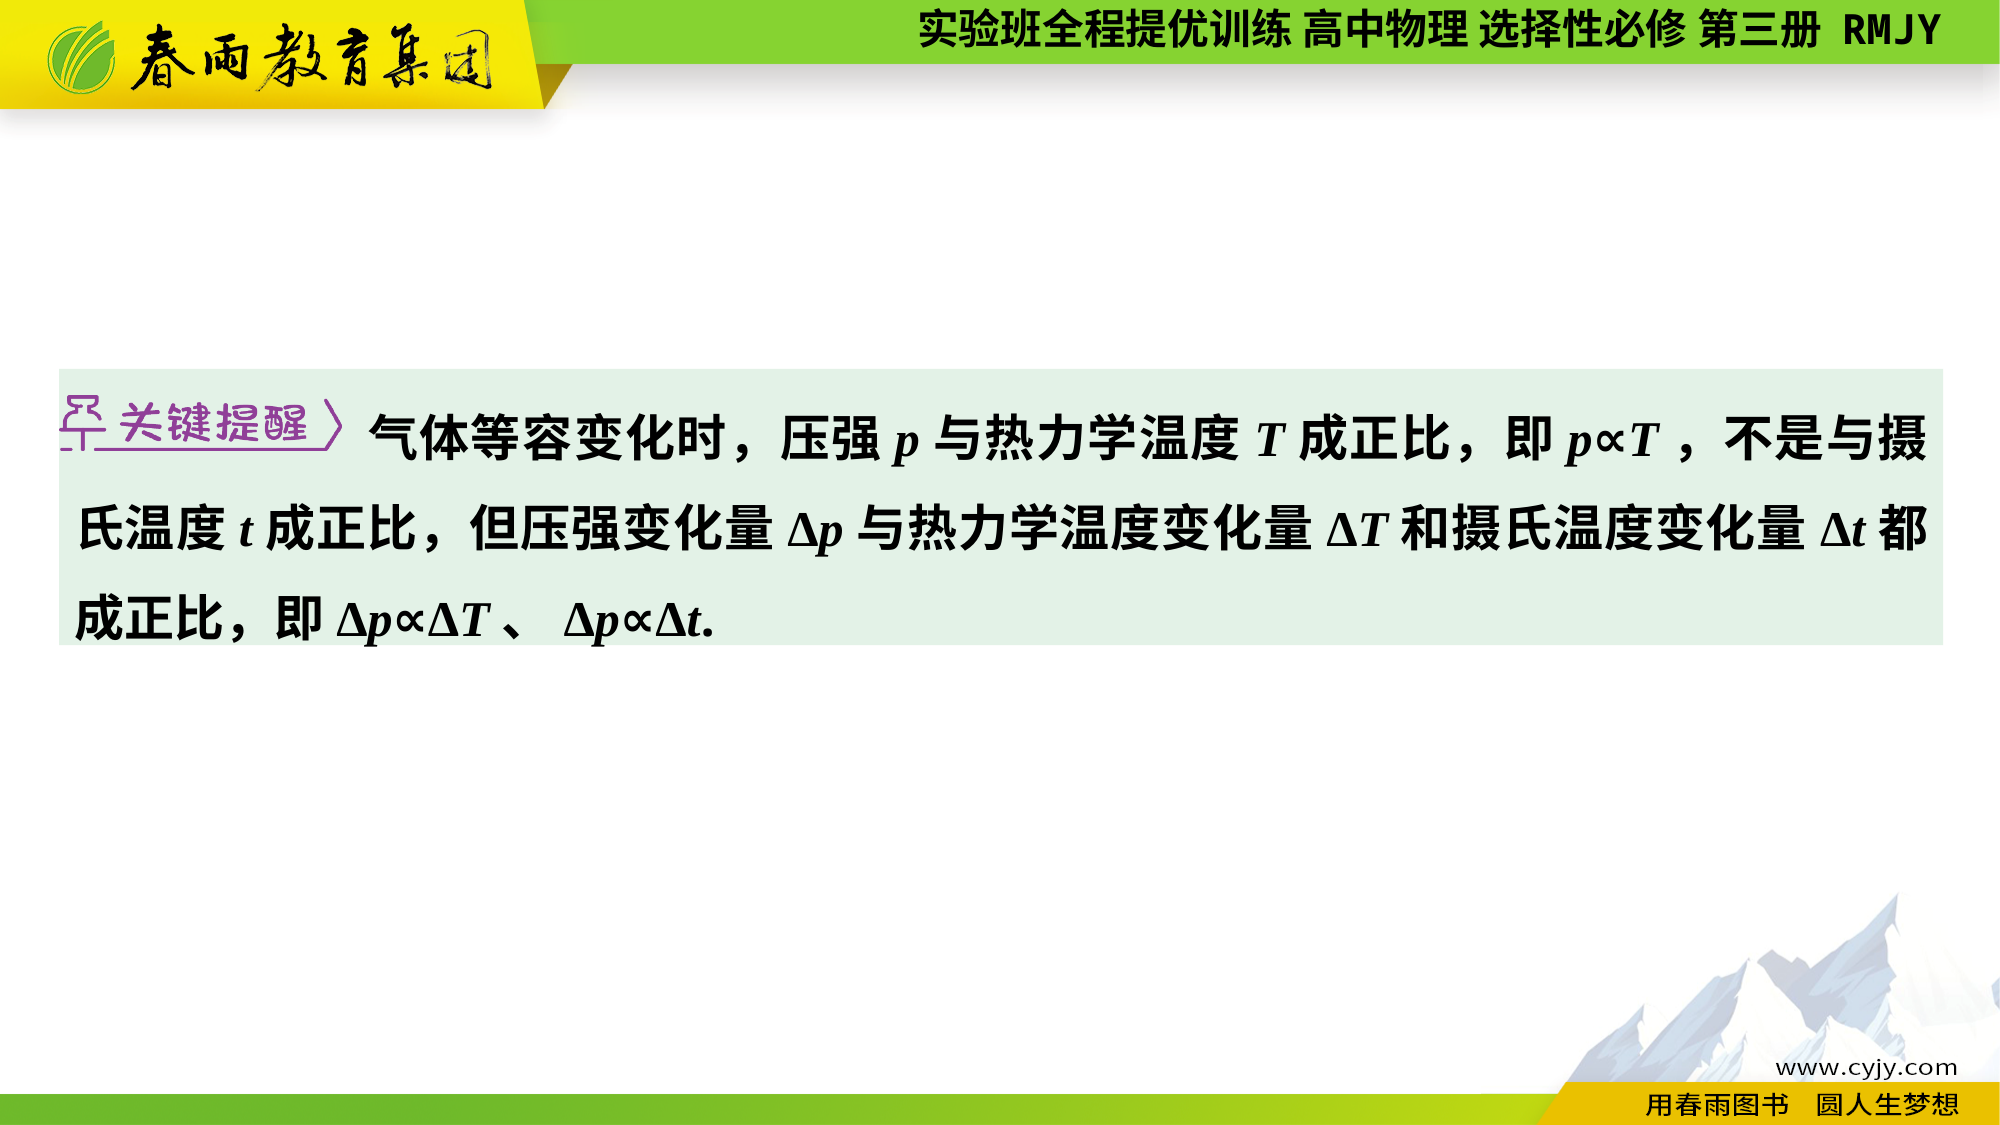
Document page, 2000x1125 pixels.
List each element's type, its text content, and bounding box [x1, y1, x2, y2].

picture [0, 0, 2000, 1125]
list 气体等容变化时，压强p与热力学温度T成正比，即p∝T，不是与摄氏温度t成正比，但压强变化量Δp与热力学温度变化量ΔT和摄氏温度变化量Δt都成正比，即Δp∝ΔT、Δp∝Δt. [59, 368, 1944, 646]
